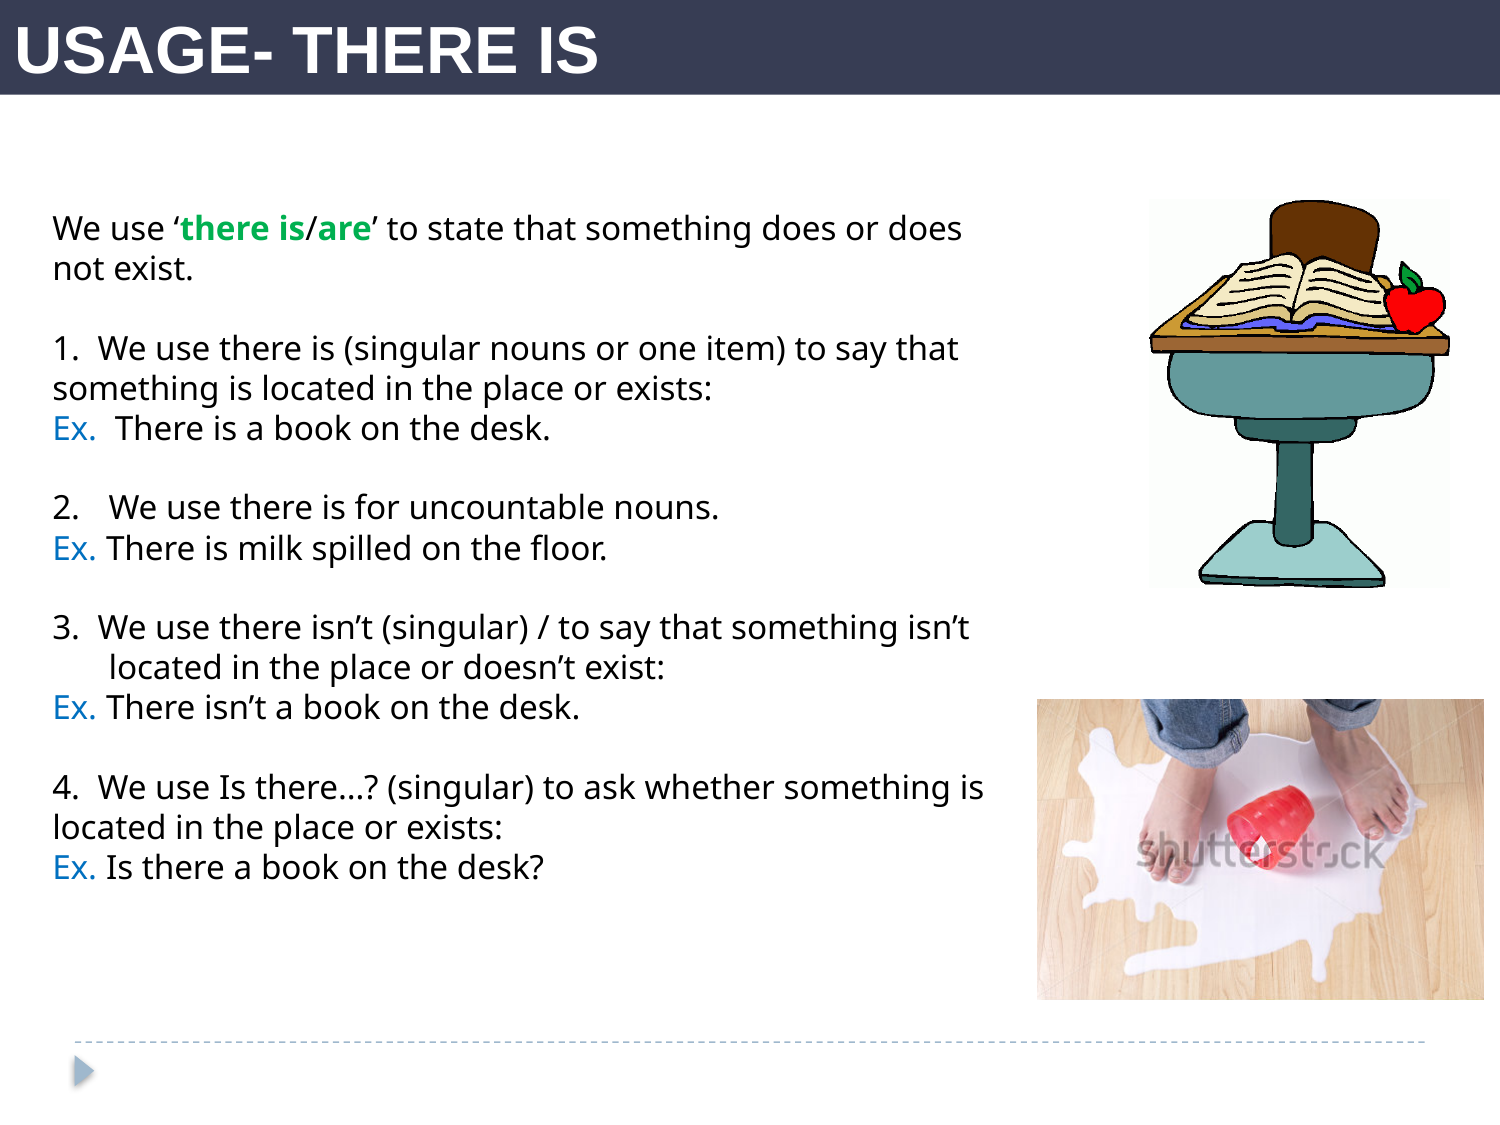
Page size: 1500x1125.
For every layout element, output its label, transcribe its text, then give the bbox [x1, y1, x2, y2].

text_box USAGE- THERE IS [0, 0, 1500, 95]
picture [1037, 699, 1485, 1001]
picture [1149, 199, 1450, 588]
text_box We use ‘there is/are’ to state that something does or does not exist. 1. We use there is (singular nouns or one item) to say that something is located in the place or exists: Ex. There is a book on the desk. We use there is for uncountable nouns. Ex. There is milk spilled on the floor. 3. We use there isn’t (singular) / to say that something isn’t located in the place or doesn’t exist: Ex. There isn’t a book on the desk. 4. We use Is there…? (singular) to ask whether something is located in the place or exists: Ex. Is there a book on the desk? [37, 199, 1038, 894]
